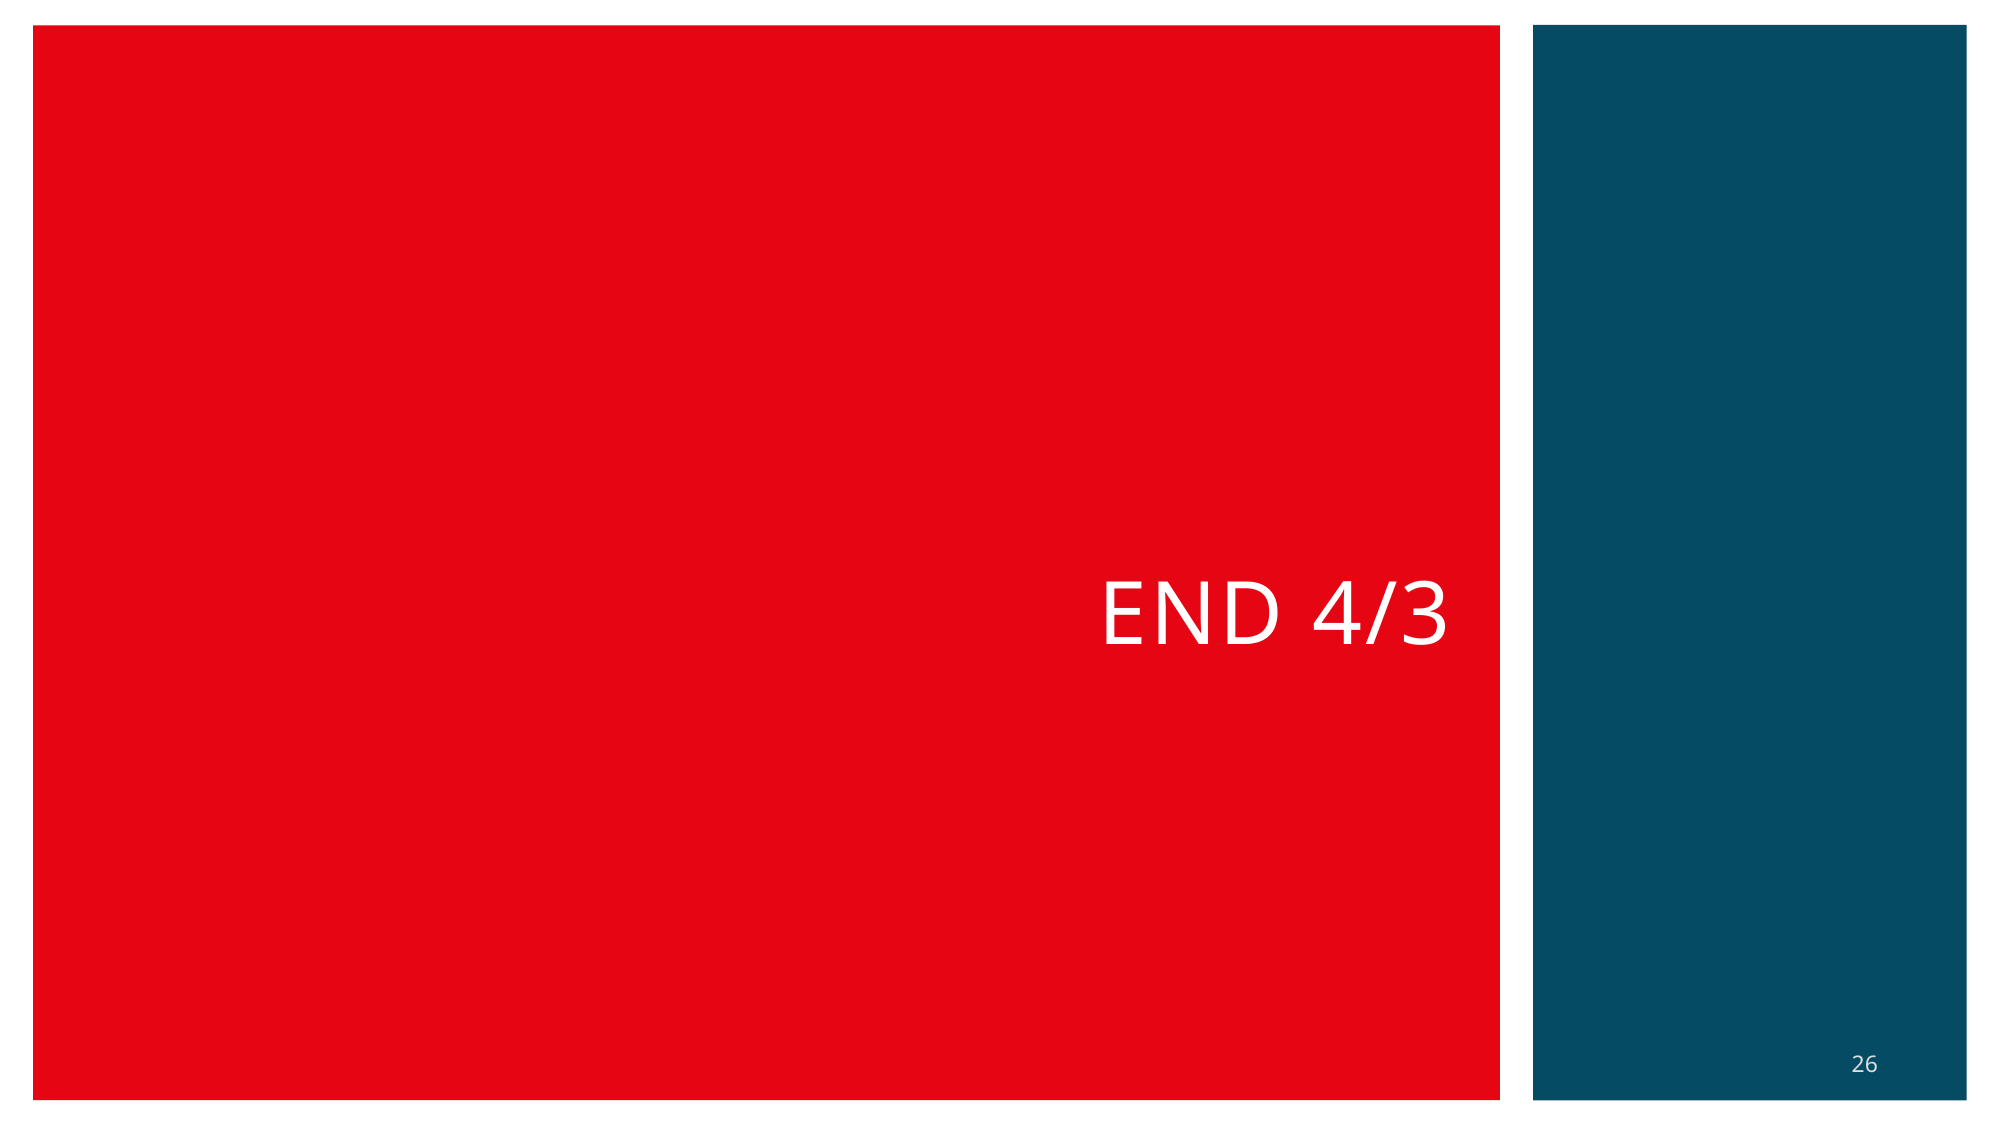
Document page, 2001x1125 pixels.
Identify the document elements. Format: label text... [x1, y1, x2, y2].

slide_number 26 [1800, 1041, 1930, 1089]
title End 4/3 [83, 474, 1467, 745]
